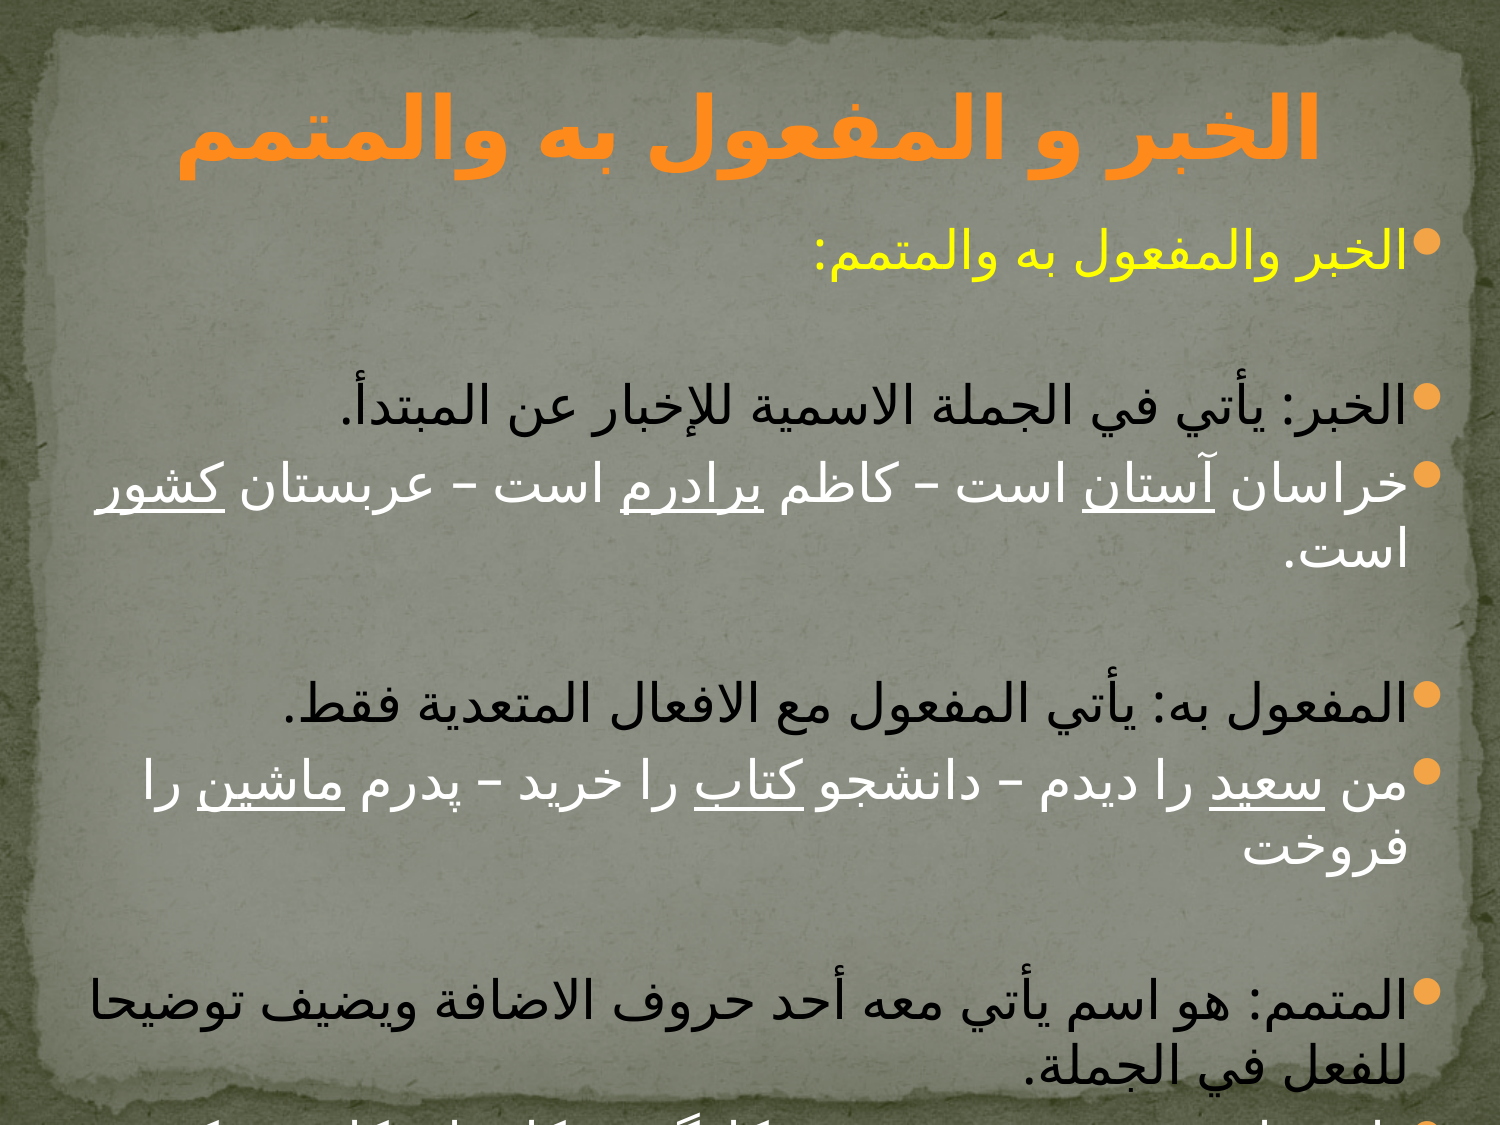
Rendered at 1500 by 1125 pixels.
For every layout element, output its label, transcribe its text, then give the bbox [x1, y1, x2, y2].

title الخبر و المفعول به والمتمم [74, 24, 1425, 185]
list الخبر والمفعول به والمتمم: الخبر: يأتي في الجملة الاسمية للإخبار عن المبتدأ. خراسان آستان است – کاظم برادرم است – عربستان کشور است. المفعول به: يأتي المفعول مع الافعال المتعدية فقط. من سعید را دیدم – دانشجو کتاب را خرید – پدرم ماشین را فروخت المتمم: هو اسم يأتي معه أحد حروف الاضافة ويضيف توضيحا للفعل في الجملة. دانش اموز به مدرسه رفت – کارگر در کارخانه کار می کند [0, 208, 1471, 1071]
